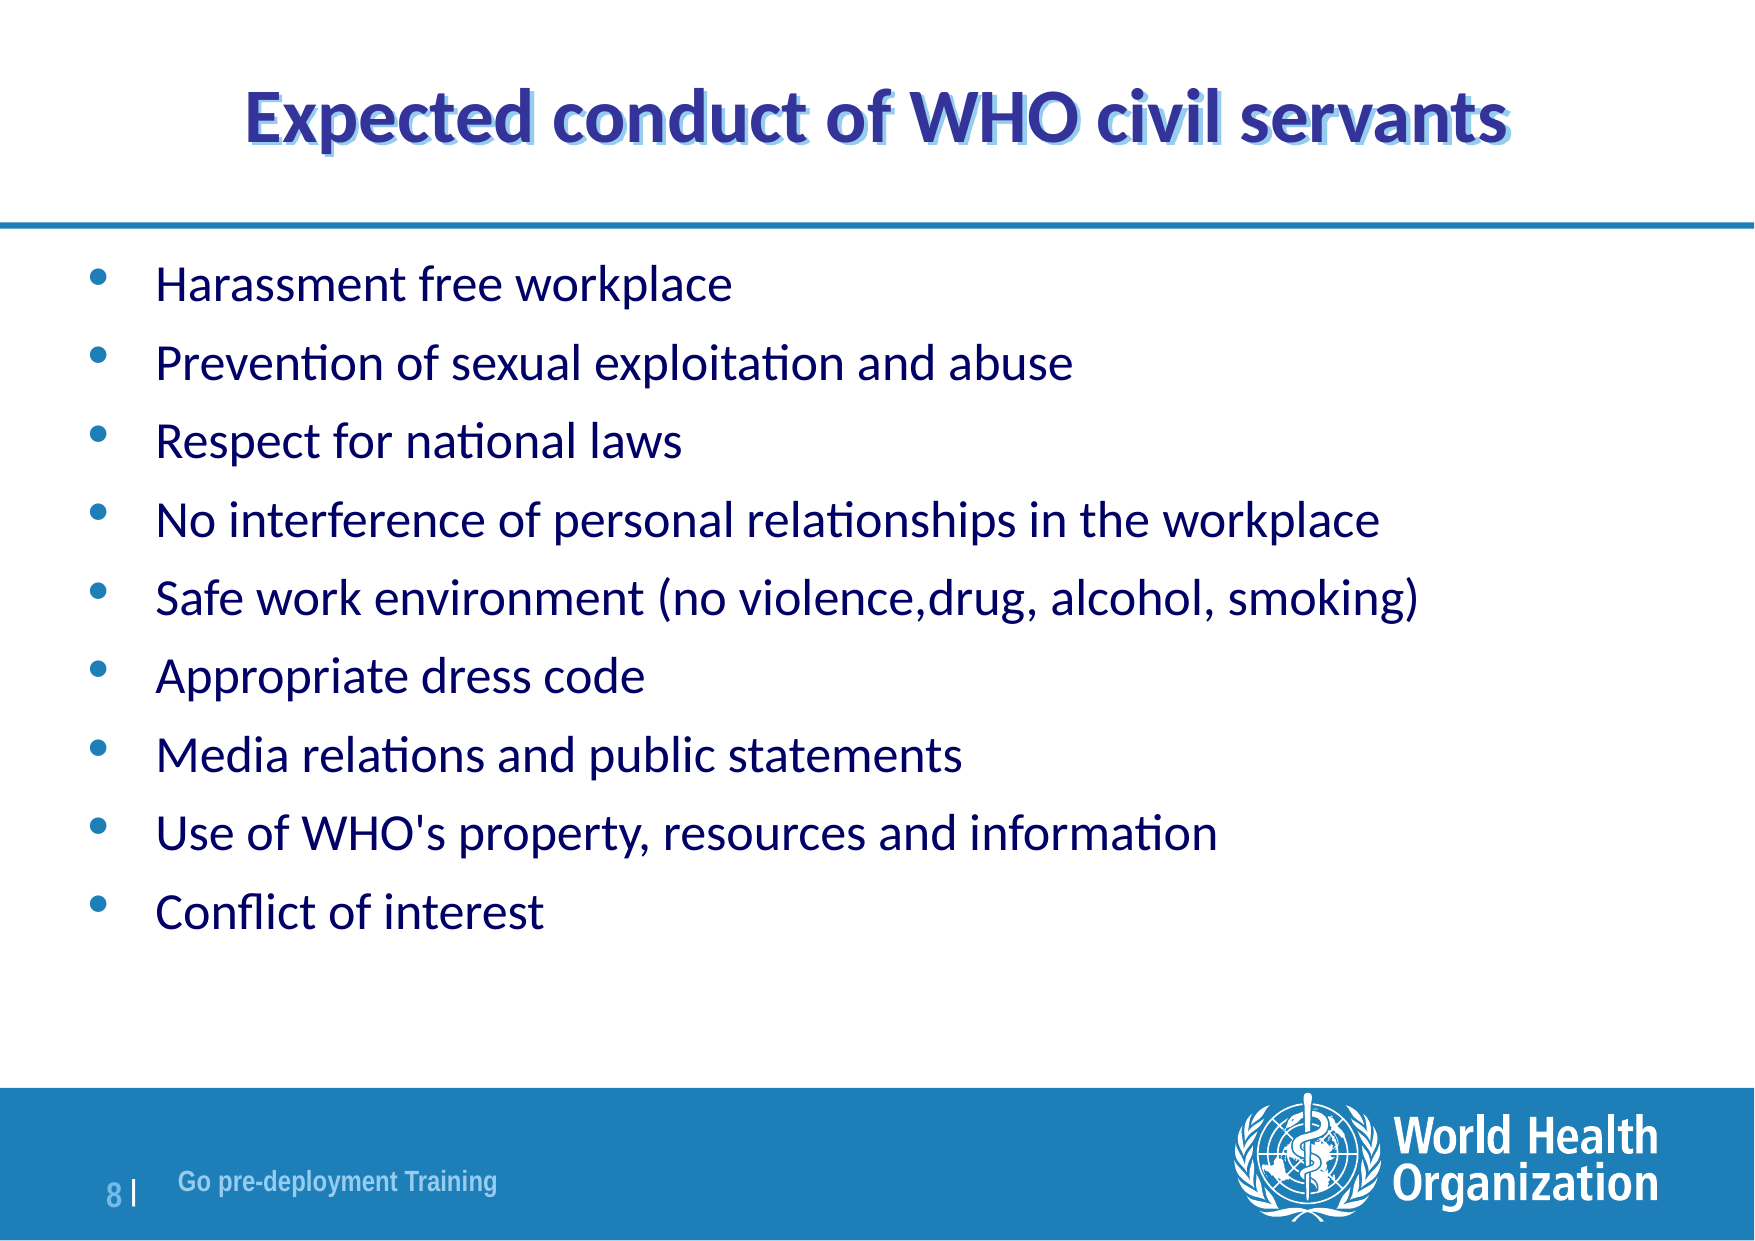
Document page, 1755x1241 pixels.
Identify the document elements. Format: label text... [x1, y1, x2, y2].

title Expected conduct of WHO civil servants [0, 0, 1755, 224]
list Harassment free workplace Prevention of sexual exploitation and abuse Respect for national laws No interference of personal relationships in the workplace Safe work environment (no violence,drug, alcohol, smoking) Appropriate dress code Media relations and public statements Use of WHO's property, resources and information Conflict of interest [87, 261, 1679, 1042]
